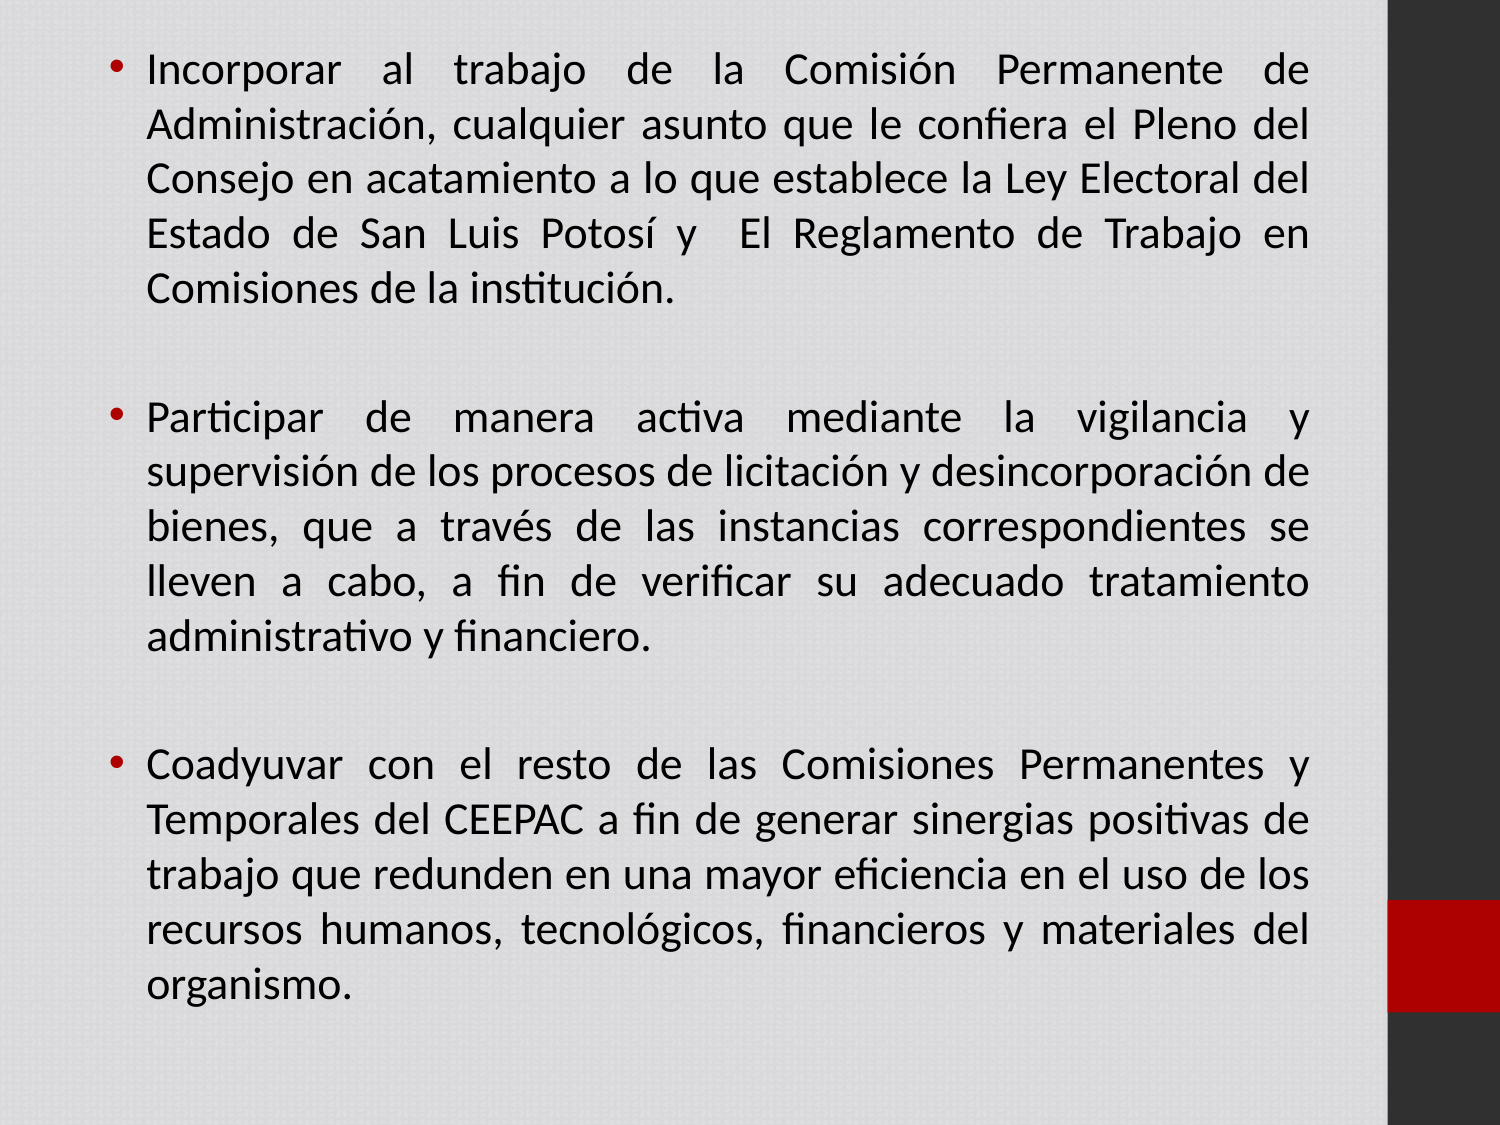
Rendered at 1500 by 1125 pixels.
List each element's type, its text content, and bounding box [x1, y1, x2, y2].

list Incorporar al trabajo de la Comisión Permanente de Administración, cualquier asunto que le confiera el Pleno del Consejo en acatamiento a lo que establece la Ley Electoral del Estado de San Luis Potosí y El Reglamento de Trabajo en Comisiones de la institución. Participar de manera activa mediante la vigilancia y supervisión de los procesos de licitación y desincorporación de bienes, que a través de las instancias correspondientes se lleven a cabo, a fin de verificar su adecuado tratamiento administrativo y financiero. Coadyuvar con el resto de las Comisiones Permanentes y Temporales del CEEPAC a fin de generar sinergias positivas de trabajo que redunden en una mayor eficiencia en el uso de los recursos humanos, tecnológicos, financieros y materiales del organismo. [75, 30, 1325, 1050]
